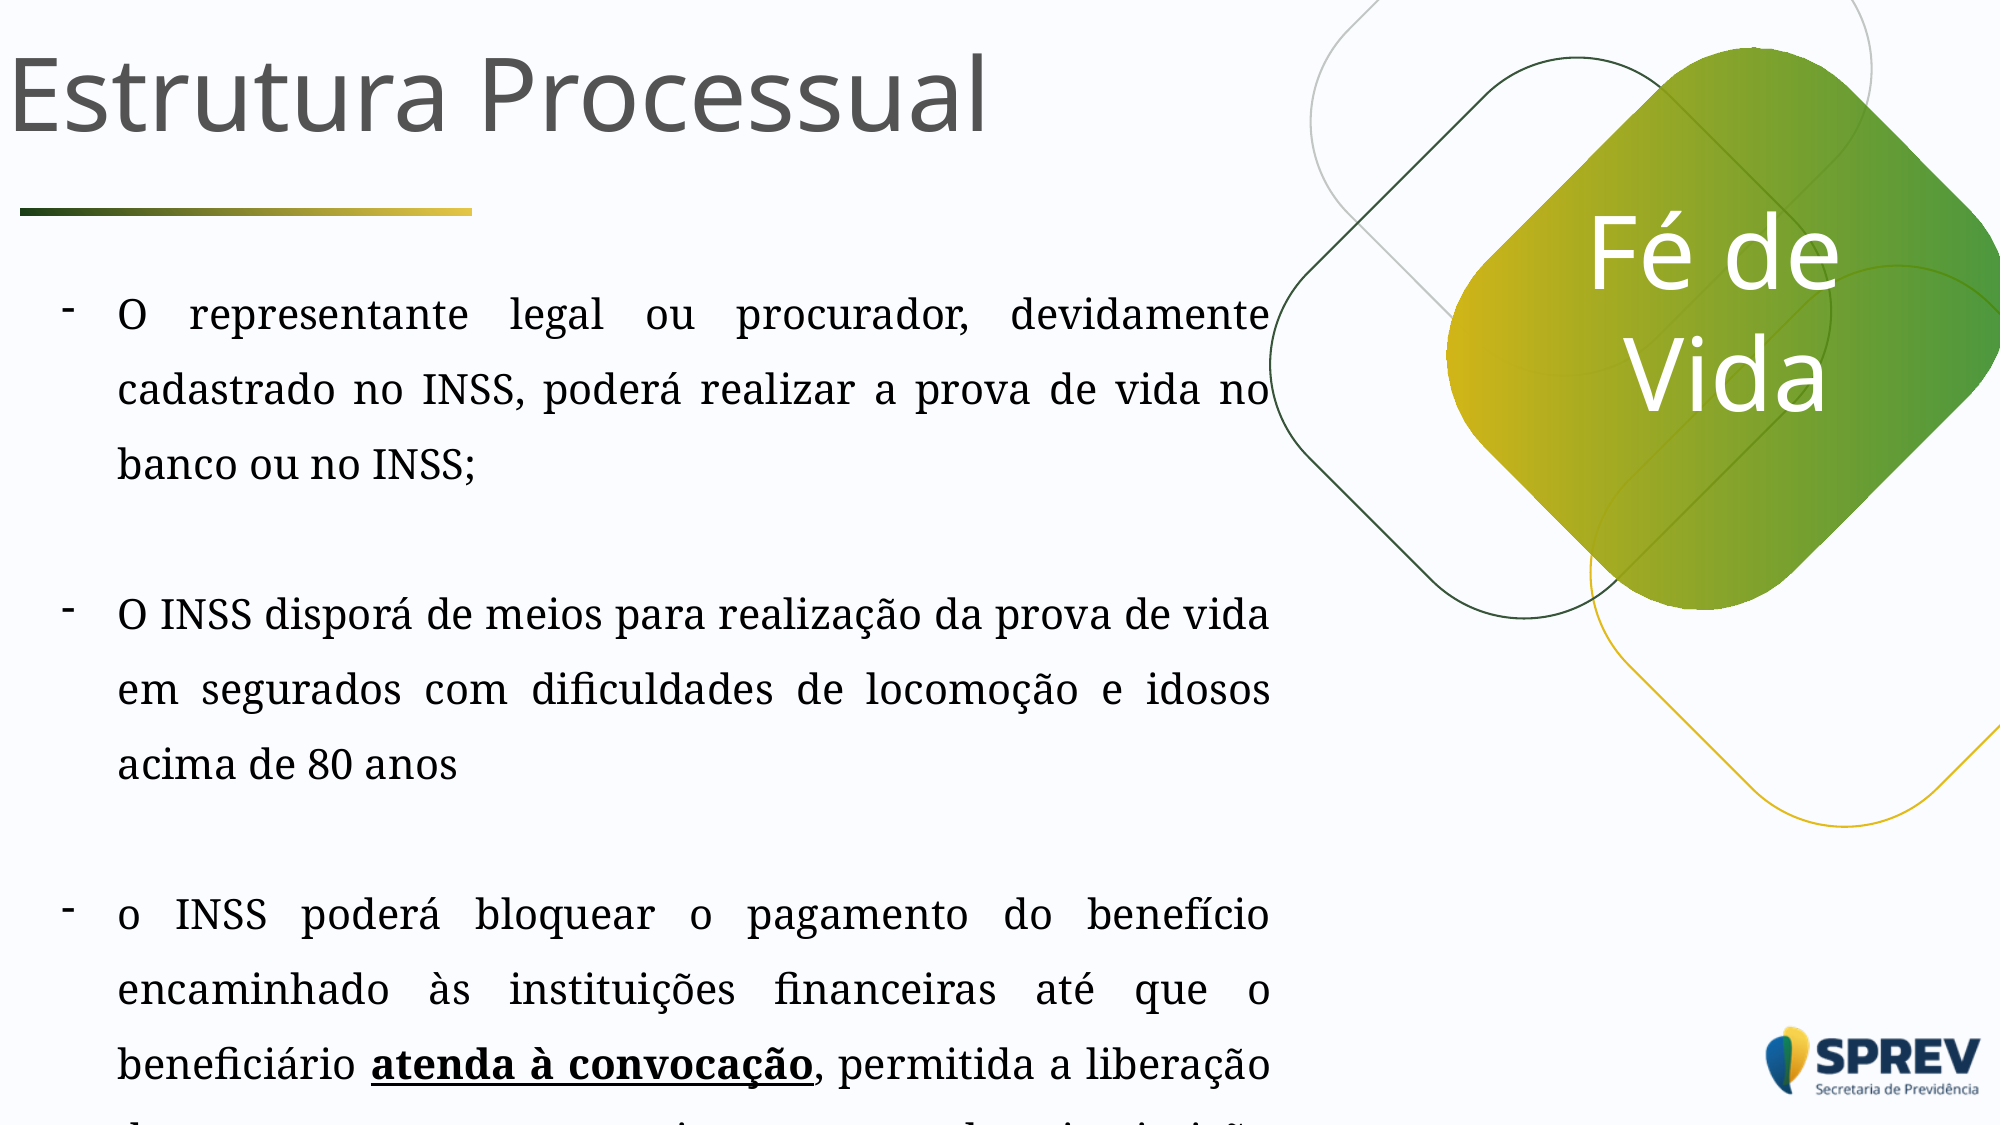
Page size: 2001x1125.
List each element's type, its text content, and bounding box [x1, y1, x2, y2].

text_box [1295, 0, 2000, 765]
text_box O representante legal ou procurador, devidamente cadastrado no INSS, poderá realizar a prova de vida no banco ou no INSS; O INSS disporá de meios para realização da prova de vida em segurados com dificuldades de locomoção e idosos acima de 80 anos o INSS poderá bloquear o pagamento do benefício encaminhado às instituições financeiras até que o beneficiário atenda à convocação, permitida a liberação do pagamento automaticamente pela instituição financeira [46, 255, 1286, 1125]
text_box Estrutura Processual [6, 29, 992, 153]
picture [1762, 1022, 1985, 1099]
text_box [20, 208, 472, 216]
